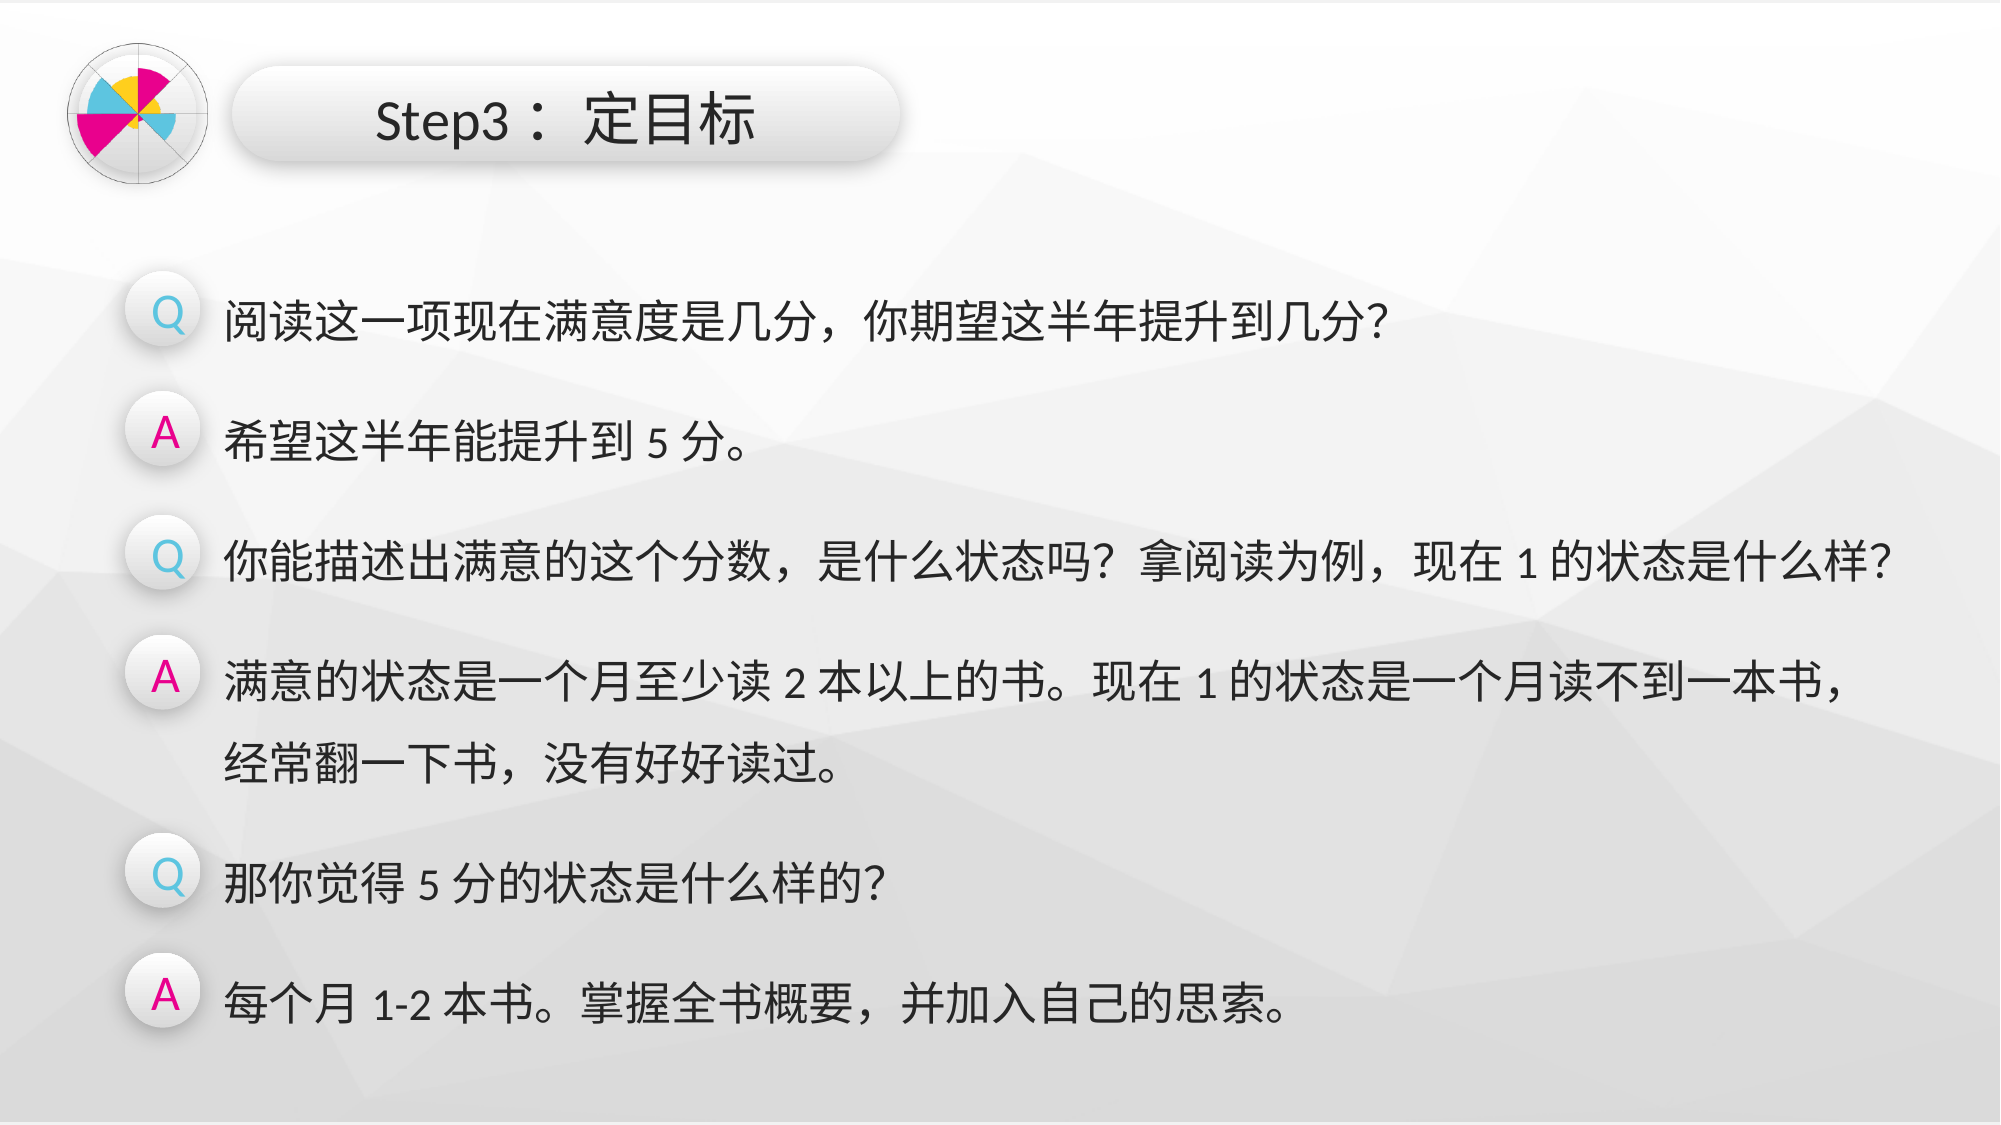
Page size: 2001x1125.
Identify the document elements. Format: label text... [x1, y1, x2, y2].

text_box A [124, 951, 202, 1029]
text_box [231, 65, 901, 163]
text_box Q [124, 513, 202, 591]
text_box 阅读这一项现在满意度是几分，你期望这半年提升到几分？ 希望这半年能提升到5分。 你能描述出满意的这个分数，是什么状态吗？拿阅读为例，现在1的状态是什么样？ 满意的状态是一个月至少读2本以上的书。现在1的状态是一个月读不到一本书，经常翻一下书，没有好好读过。 那你觉得5分的状态是什么样的？ 每个月1-2本书。掌握全书概要，并加入自己的思索。 [208, 257, 1928, 1038]
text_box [67, 43, 208, 184]
picture [0, 3, 2000, 1122]
text_box A [124, 390, 202, 468]
text_box Q [124, 270, 202, 348]
text_box Q [124, 831, 202, 909]
text_box Step3：定目标 [360, 75, 772, 160]
text_box A [124, 633, 202, 711]
